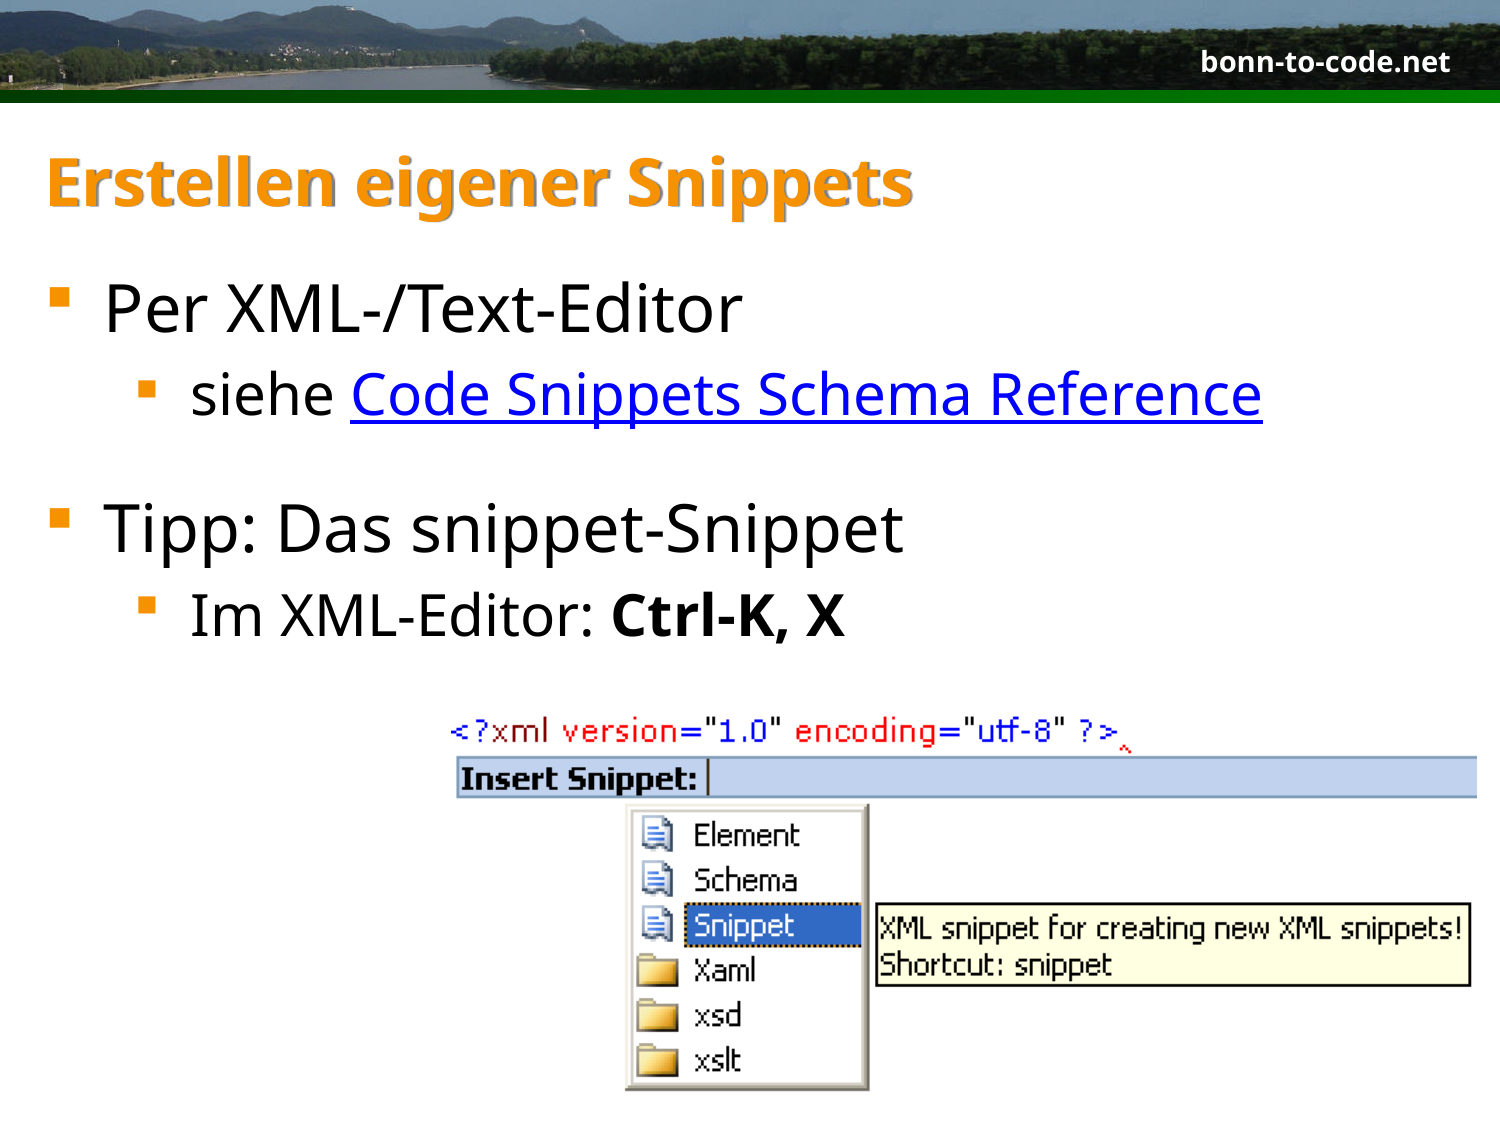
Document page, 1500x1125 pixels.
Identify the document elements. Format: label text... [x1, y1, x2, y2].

picture [450, 714, 1477, 1125]
list Per XML-/Text-Editor siehe Code Snippets Schema Reference Tipp: Das snippet-Snippet Im XML-Editor: Ctrl-K, X [29, 257, 1471, 1114]
title Erstellen eigener Snippets [29, 101, 1471, 257]
picture [0, 0, 1500, 90]
